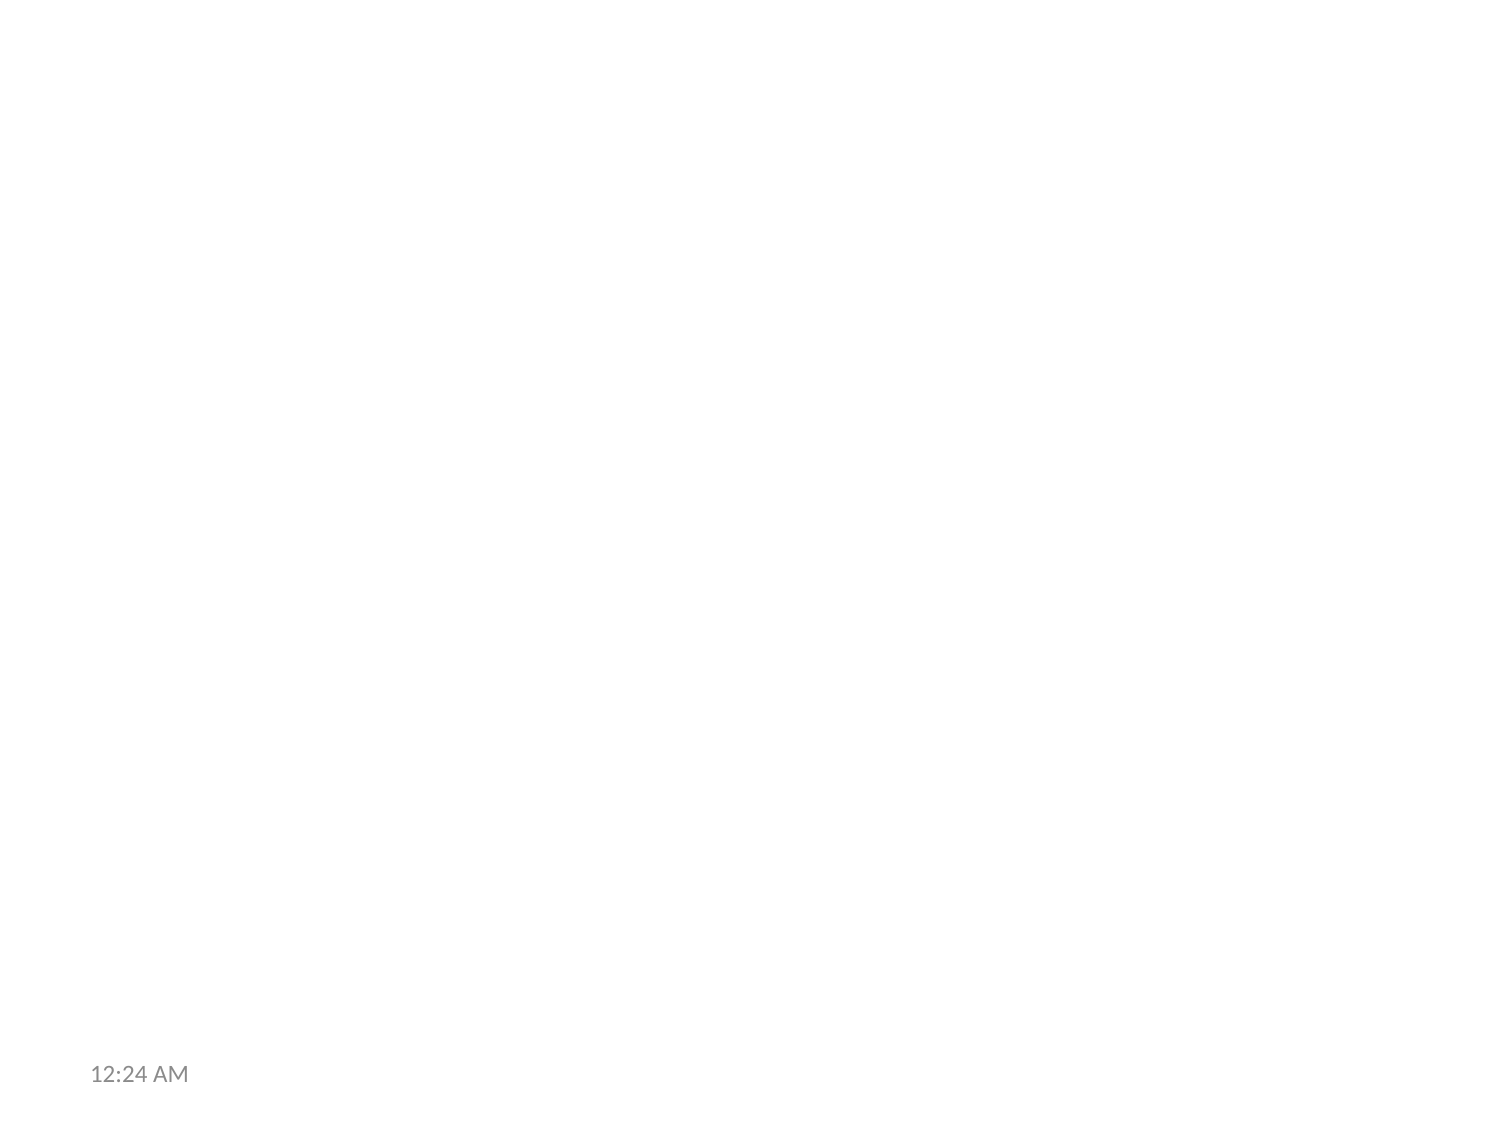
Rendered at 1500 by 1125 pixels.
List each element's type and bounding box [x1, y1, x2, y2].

slide_number [75, 1042, 425, 1103]
